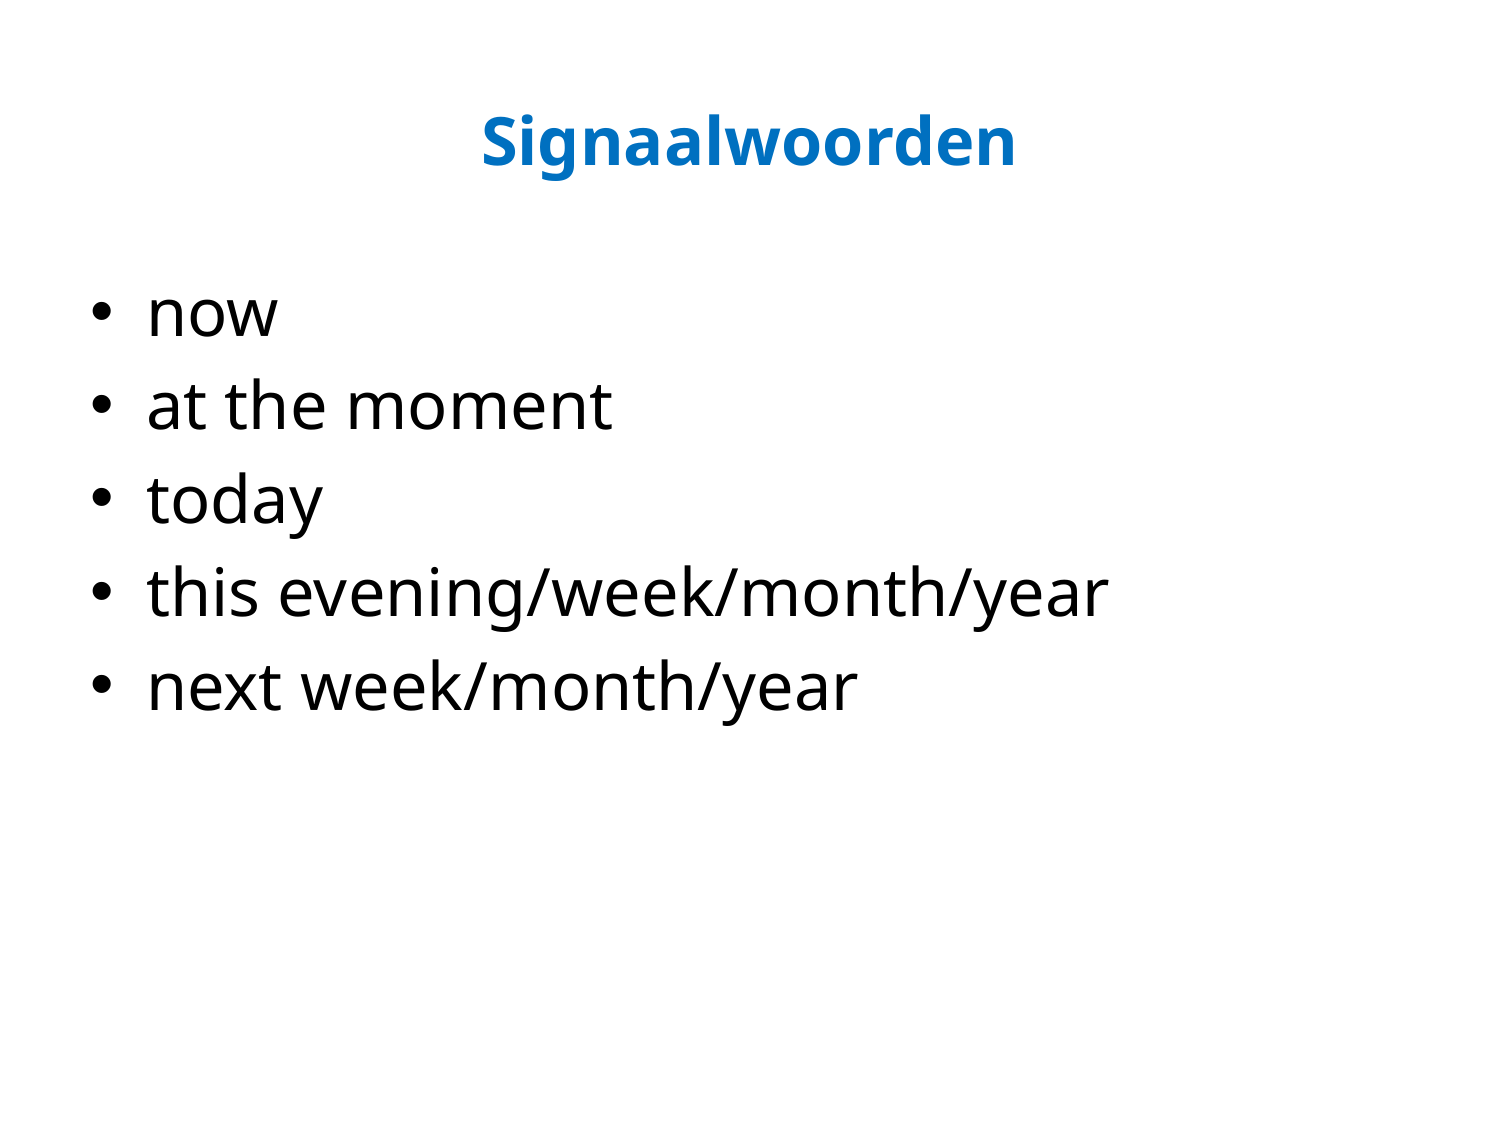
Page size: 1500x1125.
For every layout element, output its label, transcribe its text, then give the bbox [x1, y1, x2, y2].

title Signaalwoorden [75, 45, 1425, 233]
list now at the moment today this evening/week/month/year next week/month/year [75, 262, 1425, 1005]
